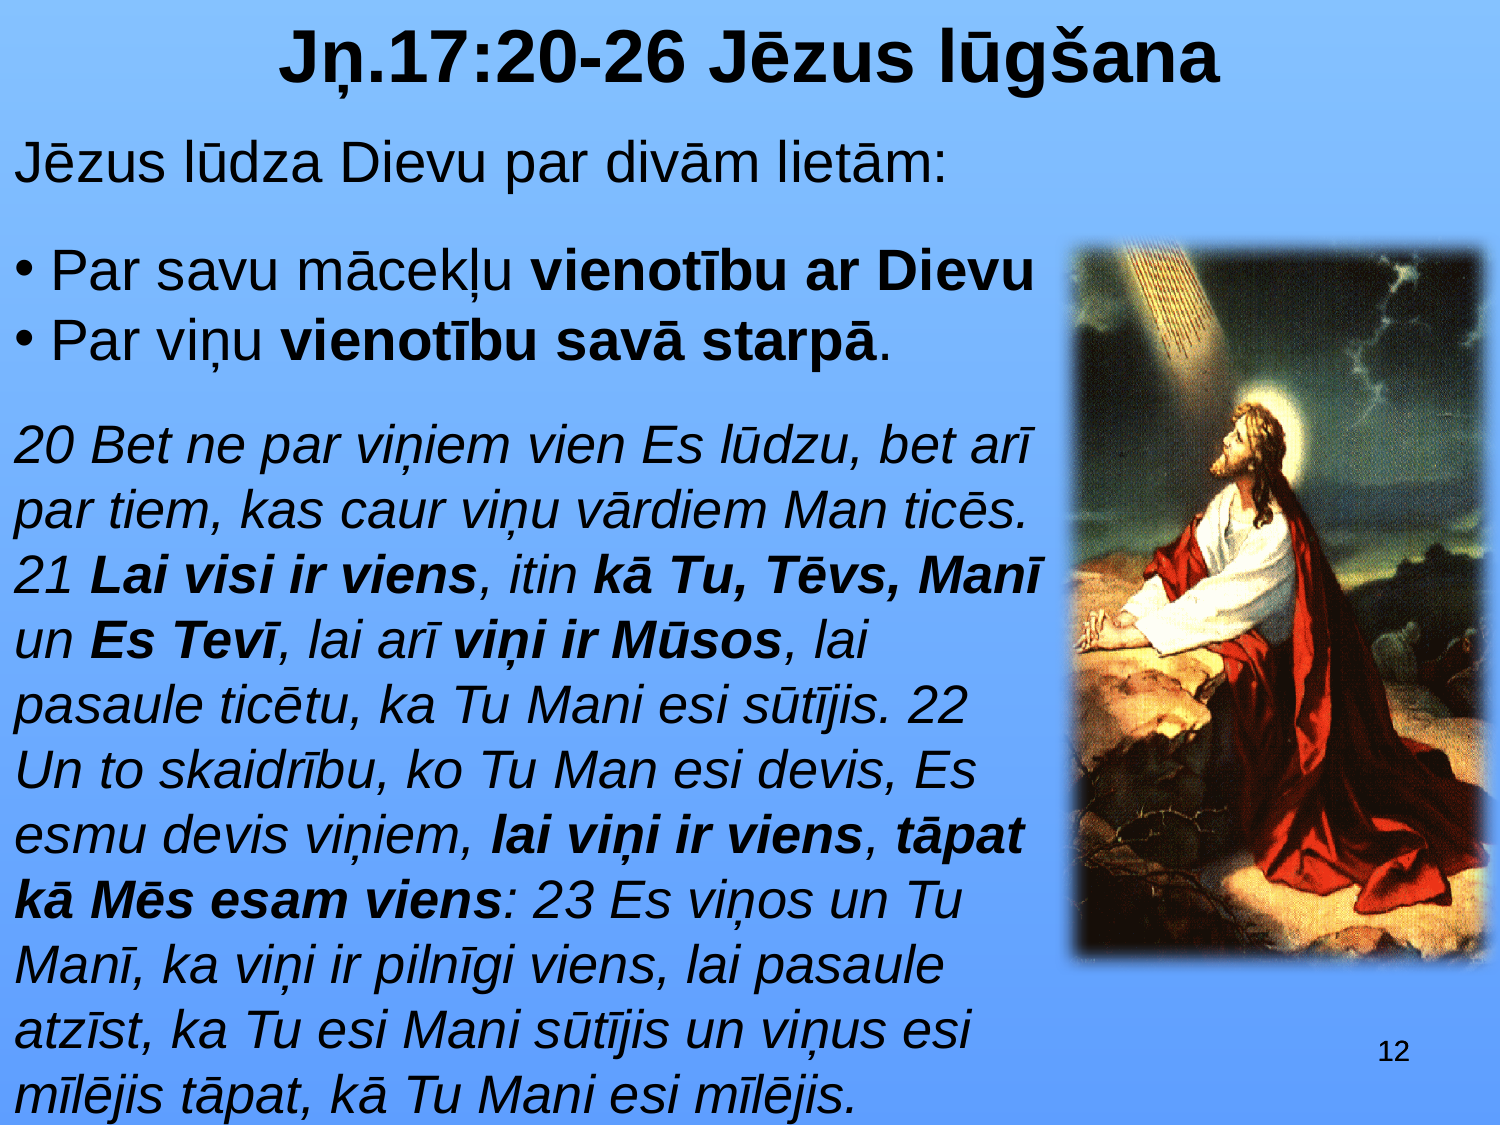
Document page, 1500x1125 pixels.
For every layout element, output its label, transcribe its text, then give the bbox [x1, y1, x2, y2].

text_box 12 [1074, 1024, 1425, 1103]
picture [1055, 231, 1500, 977]
text_box Jņ.17:20-26 Jēzus lūgšana [0, 0, 1500, 105]
text_box Jēzus lūdza Dievu par divām lietām: Par savu mācekļu vienotību ar Dievu Par viņu vienotību savā starpā. 20 Bet ne par viņiem vien Es lūdzu, bet arī par tiem, kas caur viņu vārdiem Man ticēs. 21 Lai visi ir viens, itin kā Tu, Tēvs, Manī un Es Tevī, lai arī viņi ir Mūsos, lai pasaule ticētu, ka Tu Mani esi sūtījis. 22 Un to skaidrību, ko Tu Man esi devis, Es esmu devis viņiem, lai viņi ir viens, tāpat kā Mēs esam viens: 23 Es viņos un Tu Manī, ka viņi ir pilnīgi viens, lai pasaule atzīst, ka Tu esi Mani sūtījis un viņus esi mīlējis tāpat, kā Tu Mani esi mīlējis. [0, 117, 1069, 1125]
